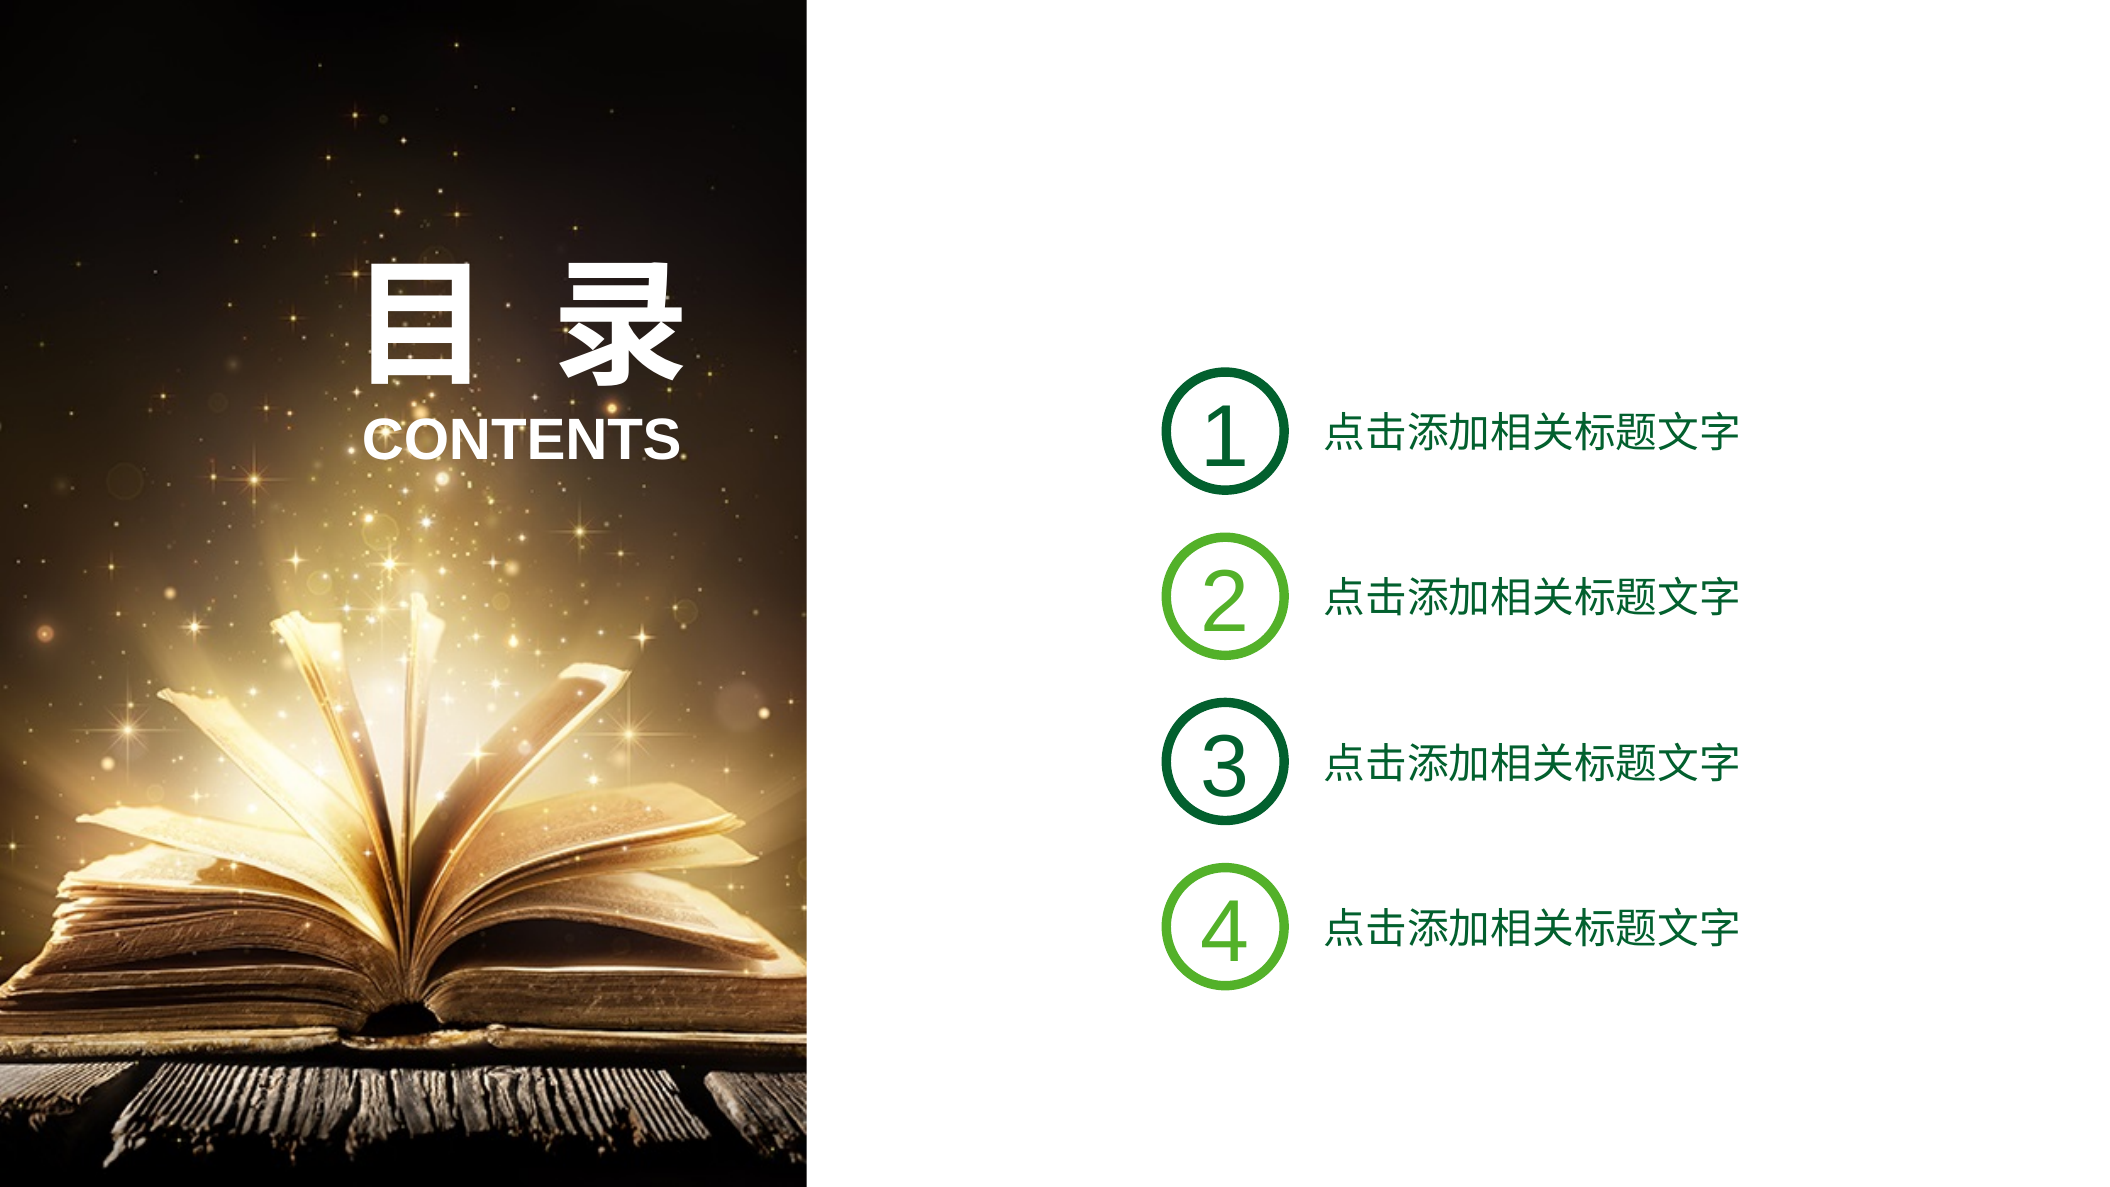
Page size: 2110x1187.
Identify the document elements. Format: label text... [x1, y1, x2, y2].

text_box 点击添加相关标题文字 [1323, 406, 1768, 457]
text_box 点击添加相关标题文字 [1323, 736, 1768, 787]
text_box 4 [1166, 867, 1285, 986]
text_box 目 录 [322, 235, 721, 401]
text_box 1 [1166, 372, 1285, 491]
text_box 3 [1166, 702, 1285, 821]
text_box 点击添加相关标题文字 [1323, 901, 1768, 952]
text_box 点击添加相关标题文字 [1323, 571, 1768, 622]
text_box CONTENTS [324, 401, 719, 472]
text_box 2 [1166, 537, 1285, 656]
text_box [0, 0, 808, 1187]
